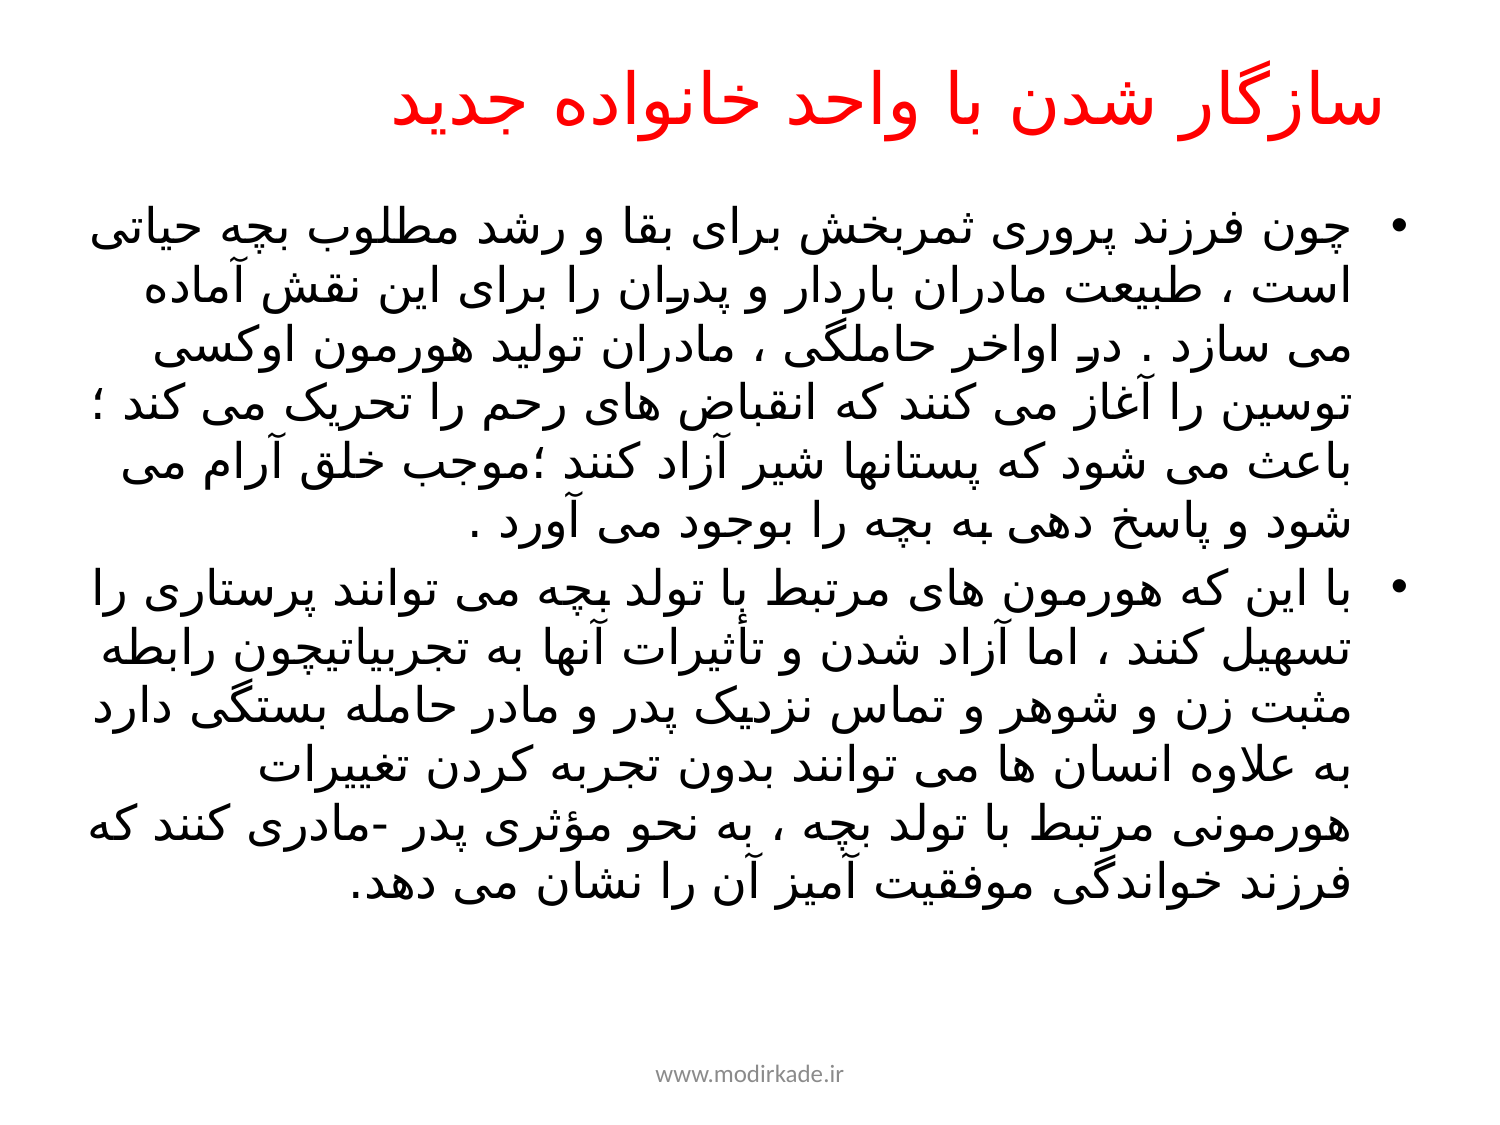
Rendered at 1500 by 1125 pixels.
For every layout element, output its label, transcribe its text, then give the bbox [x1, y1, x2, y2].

list چون فرزند پروری ثمربخش برای بقا و رشد مطلوب بچه حیاتی است ، طبیعت مادران باردار و پدران را برای این نقش آماده می سازد . در اواخر حاملگی ، مادران تولید هورمون اوکسی توسین را آغاز می کنند که انقباض های رحم را تحریک می کند ؛باعث می شود که پستانها شیر آزاد کنند ؛موجب خلق آرام می شود و پاسخ دهی به بچه را بوجود می آورد . با این که هورمون های مرتبط با تولد بچه می توانند پرستاری را تسهیل کنند ، اما آزاد شدن و تأثیرات آنها به تجربیاتیچون رابطه مثبت زن و شوهر و تماس نزدیک پدر و مادر حامله بستگی دارد به علاوه انسان ها می توانند بدون تجربه کردن تغییرات هورمونی مرتبط با تولد بچه ، به نحو مؤثری پدر -مادری کنند که فرزند خواندگی موفقیت آمیز آن را نشان می دهد. [70, 187, 1421, 930]
footer www.modirkade.ir [512, 1042, 988, 1103]
title سازگار شدن با واحد خانواده جدید [75, 45, 1425, 233]
